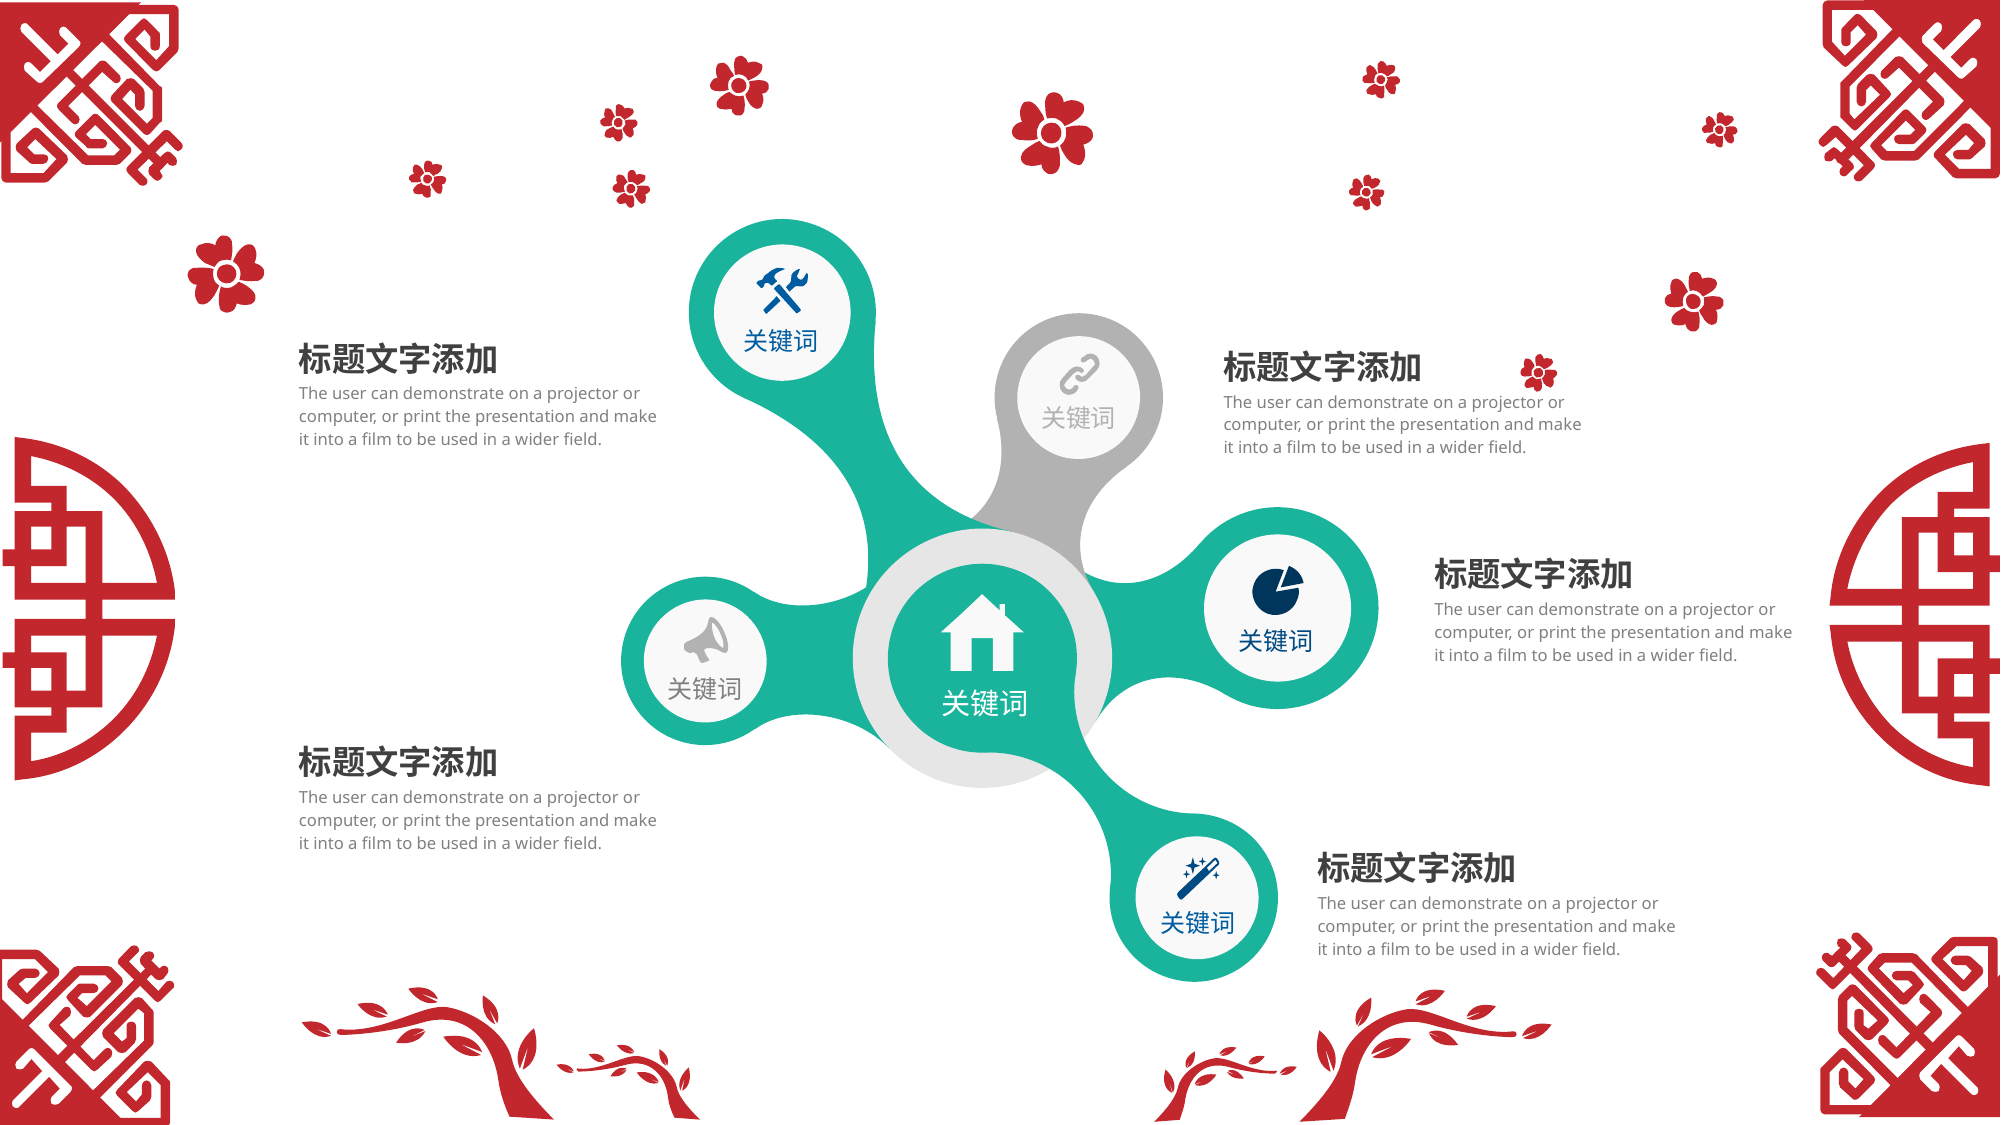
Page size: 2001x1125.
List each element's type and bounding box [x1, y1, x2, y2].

text_box [0, 2, 184, 187]
text_box [611, 208, 1390, 992]
text_box [2, 436, 175, 781]
text_box [1815, 932, 2000, 1118]
text_box [1010, 91, 1094, 175]
text_box [600, 103, 639, 143]
text_box [709, 55, 770, 117]
text_box [611, 169, 650, 208]
text_box [284, 726, 682, 862]
text_box [186, 234, 265, 314]
text_box [301, 982, 700, 1120]
text_box [1208, 330, 1607, 466]
text_box [0, 945, 175, 1125]
text_box [1361, 60, 1400, 99]
text_box [1154, 985, 1552, 1122]
text_box [408, 159, 447, 199]
text_box [1664, 271, 1725, 333]
text_box [1817, 0, 2000, 182]
text_box [1701, 111, 1738, 148]
text_box [284, 322, 682, 458]
text_box [1829, 442, 2000, 787]
text_box [1419, 537, 1817, 673]
text_box [1302, 832, 1701, 968]
text_box [1348, 174, 1385, 208]
